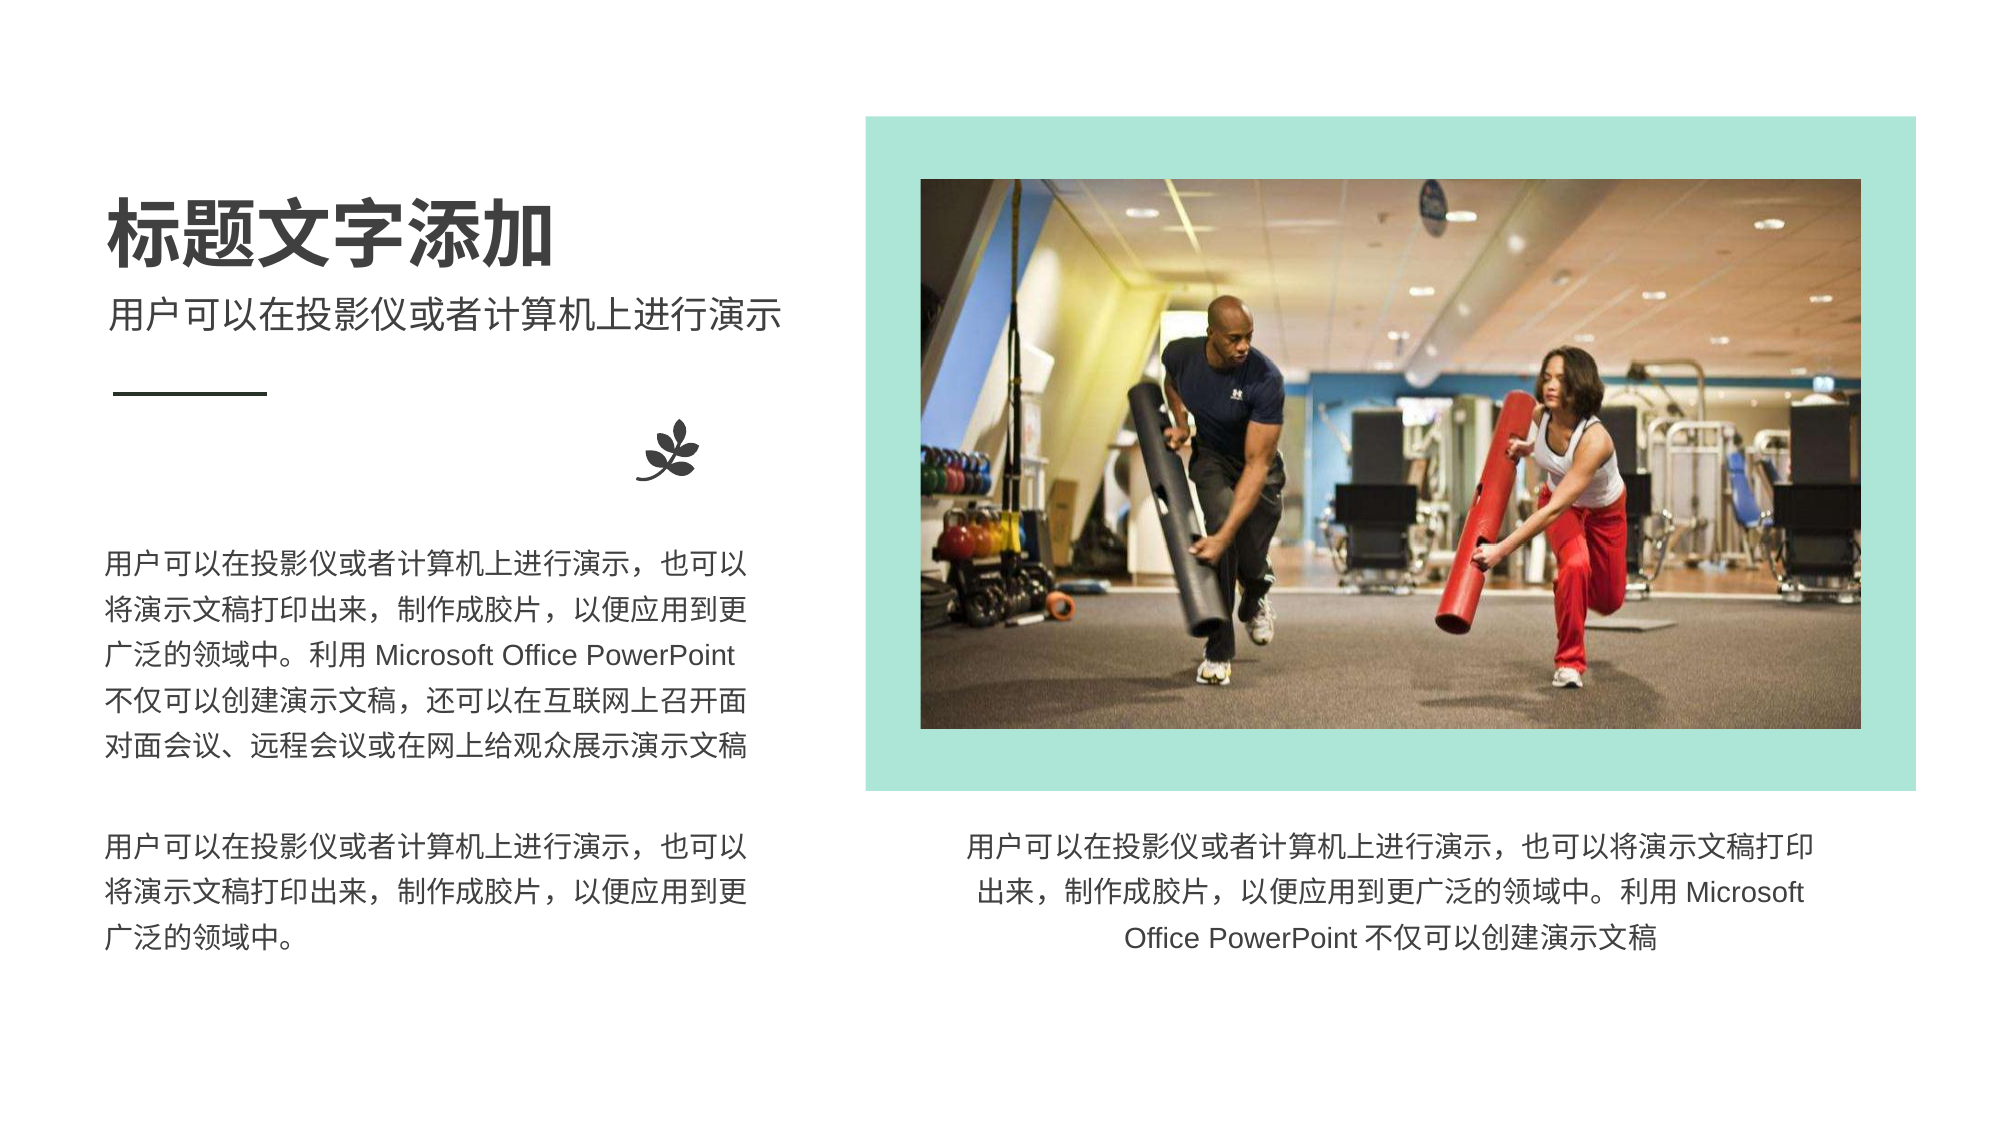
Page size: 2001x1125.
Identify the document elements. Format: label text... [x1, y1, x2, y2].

text_box 用户可以在投影仪或者计算机上进行演示，也可以将演示文稿打印出来，制作成胶片，以便应用到更广泛的领域中。利用Microsoft Office PowerPoint不仅可以创建演示文稿 [941, 810, 1840, 962]
text_box 标题文字添加 [92, 161, 572, 284]
text_box [636, 418, 700, 482]
text_box 用户可以在投影仪或者计算机上进行演示 [93, 283, 799, 343]
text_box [89, 527, 780, 964]
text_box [865, 116, 1916, 791]
